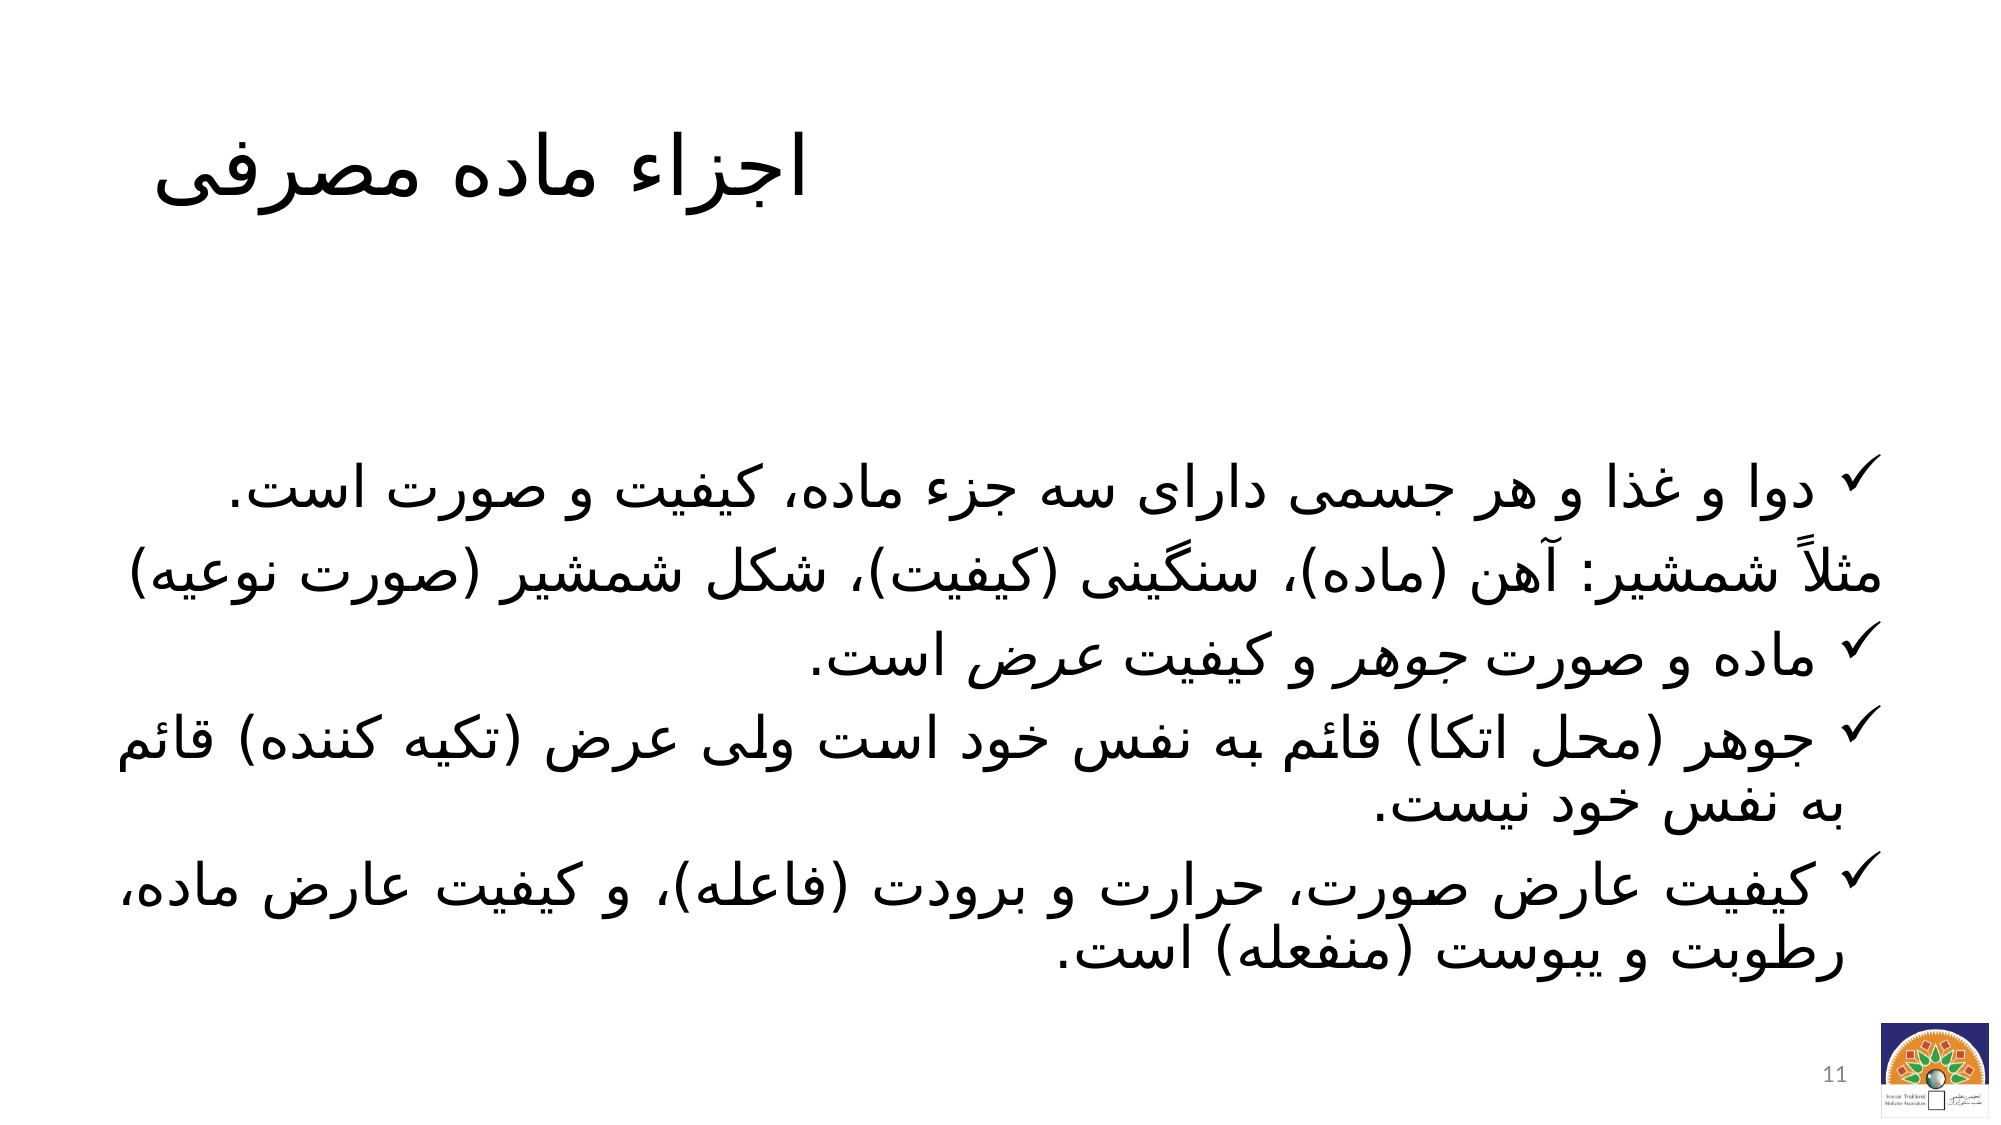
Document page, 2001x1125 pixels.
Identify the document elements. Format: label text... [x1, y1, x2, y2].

picture [1881, 1023, 1990, 1118]
slide_number 11 [1412, 1042, 1863, 1103]
title اجزاء ماده مصرفی [137, 59, 1863, 278]
list دوا و غذا و هر جسمی دارای سه جزء ماده، کیفیت و صورت است. مثلاً شمشیر: آهن (ماده)، سنگینی (کیفیت)، شکل شمشیر (صورت نوعیه) ماده و صورت جوهر و کیفیت عرض است. جوهر (محل اتکا) قائم به نفس خود است ولی عرض (تکیه کننده) قائم به نفس خود نیست. کیفیت عارض صورت، حرارت و برودت (فاعله)، و کیفیت عارض ماده، رطوبت و یبوست (منفعله) است. [99, 450, 1900, 1100]
